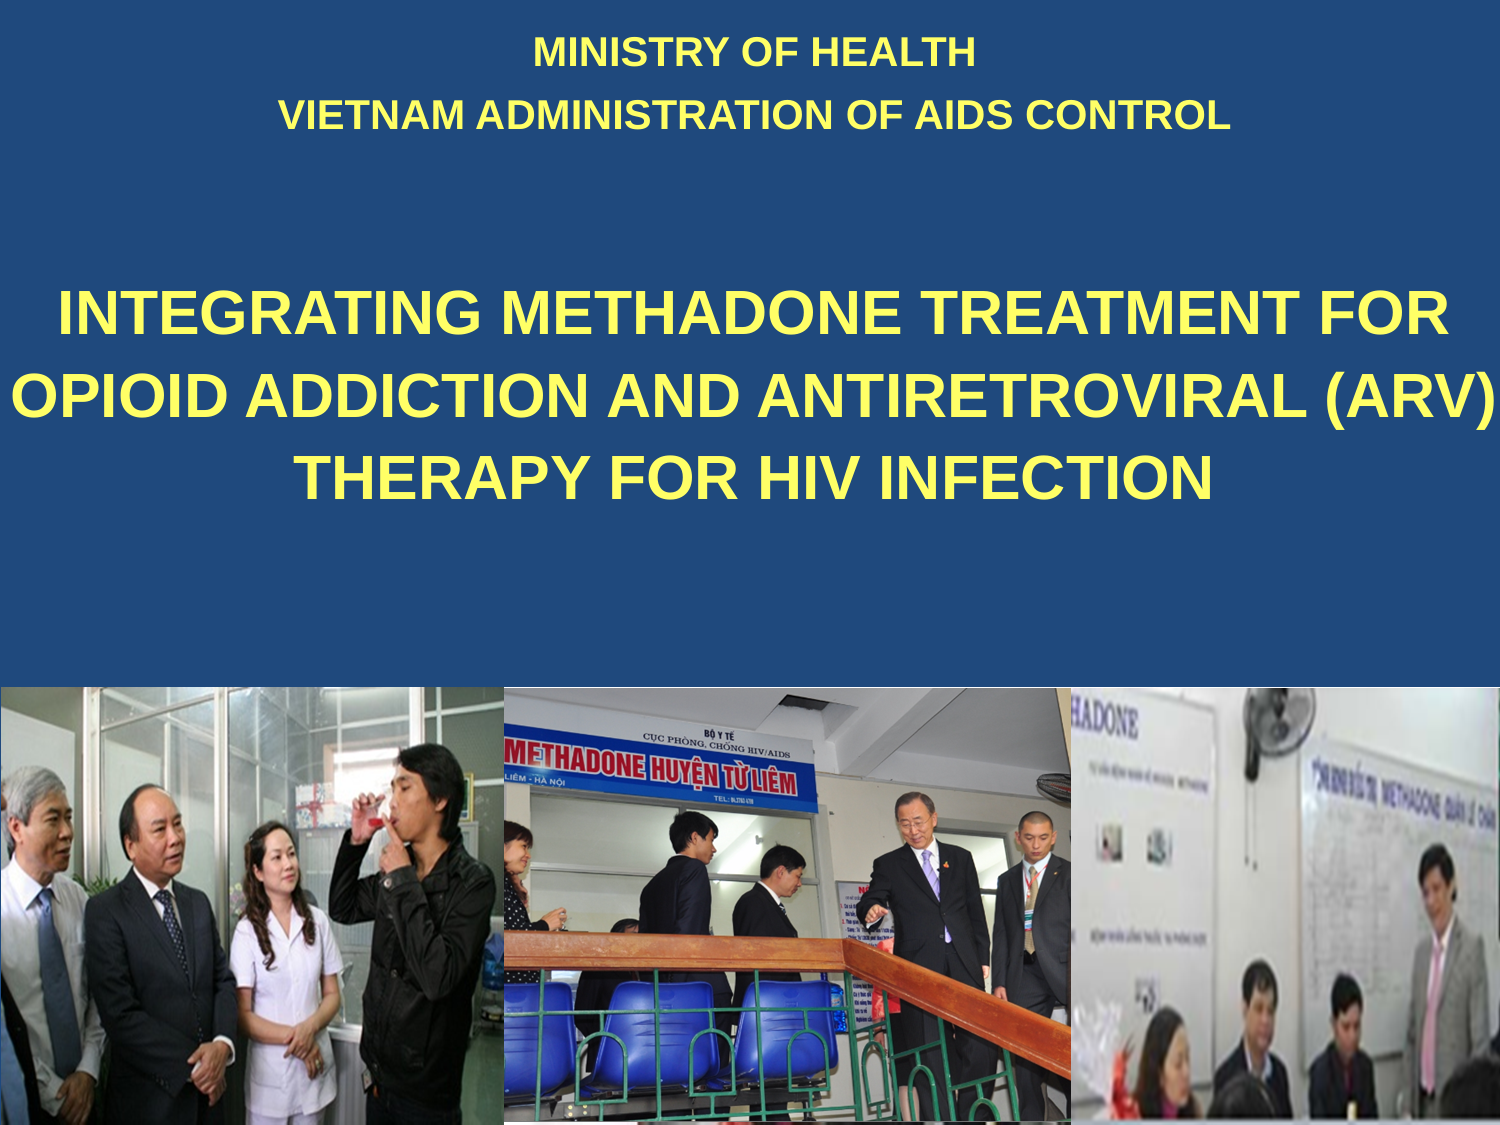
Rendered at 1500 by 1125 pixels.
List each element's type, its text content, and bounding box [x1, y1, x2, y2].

subtitle MINISTRY OF HEALTH VIETNAM ADMINISTRATION OF AIDS CONTROL INTEGRATING METHADONE TREATMENT FOR OPIOID ADDICTION AND ANTIRETROVIRAL (ARV) THERAPY FOR HIV INFECTION [0, 12, 1500, 666]
picture [0, 687, 1500, 1125]
